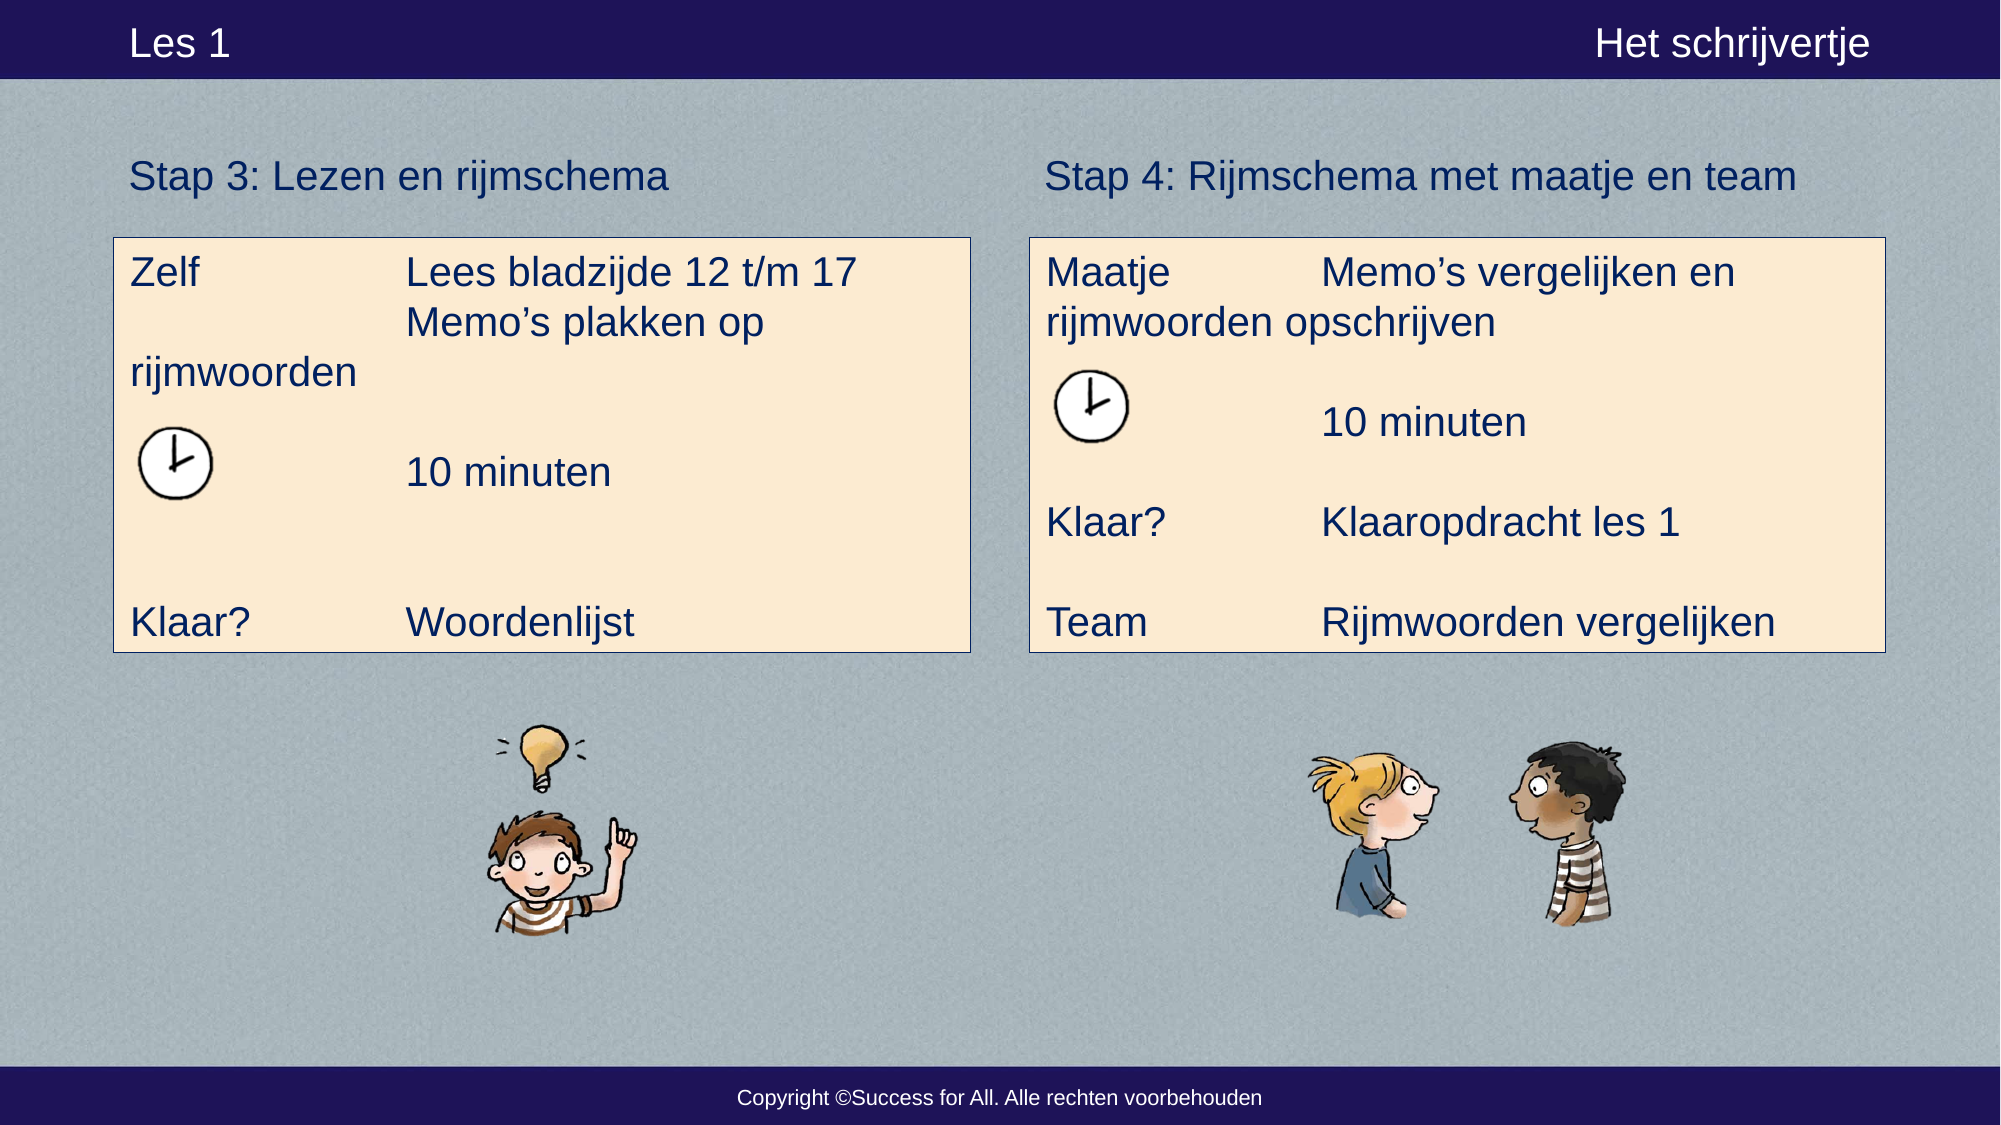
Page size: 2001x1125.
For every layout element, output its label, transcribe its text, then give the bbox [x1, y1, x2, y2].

text_box Maatje Memo’s vergelijken en rijmwoorden opschrijven 10 minuten Klaar? Klaaropdracht les 1 Team Rijmwoorden vergelijken [1029, 237, 1886, 653]
text_box Copyright ©Success for All. Alle rechten voorbehouden [0, 1076, 2000, 1125]
picture [0, 0, 2001, 1125]
text_box Les 1 [114, 8, 354, 73]
text_box Het schrijvertje [999, 8, 1886, 73]
text_box Stap 4: Rijmschema met maatje en team [1029, 141, 1822, 206]
text_box Zelf Lees bladzijde 12 t/m 17 Memo’s plakken op rijmwoorden 10 minuten Klaar? Woordenlijst [113, 237, 971, 653]
text_box Stap 3: Lezen en rijmschema [114, 141, 907, 206]
